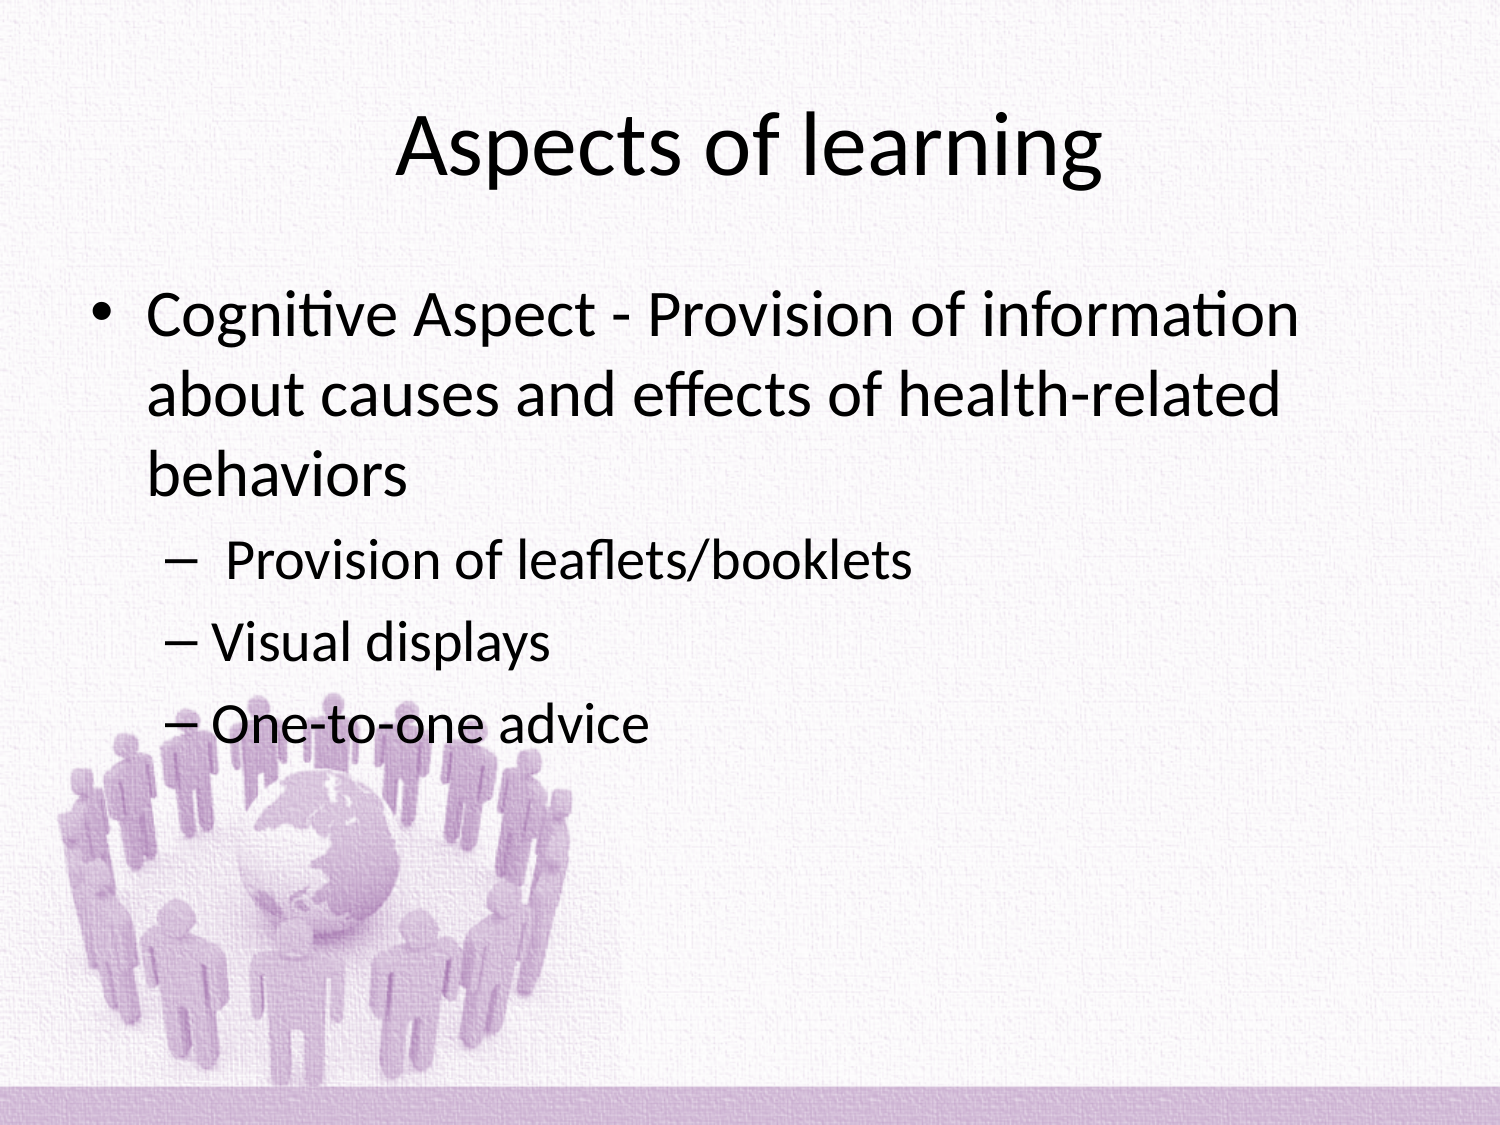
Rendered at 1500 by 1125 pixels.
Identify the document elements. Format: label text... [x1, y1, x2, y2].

title Aspects of learning [75, 45, 1425, 233]
list Cognitive Aspect - Provision of information about causes and effects of health-related behaviors Provision of leaflets/booklets Visual displays One-to-one advice [75, 262, 1425, 1005]
